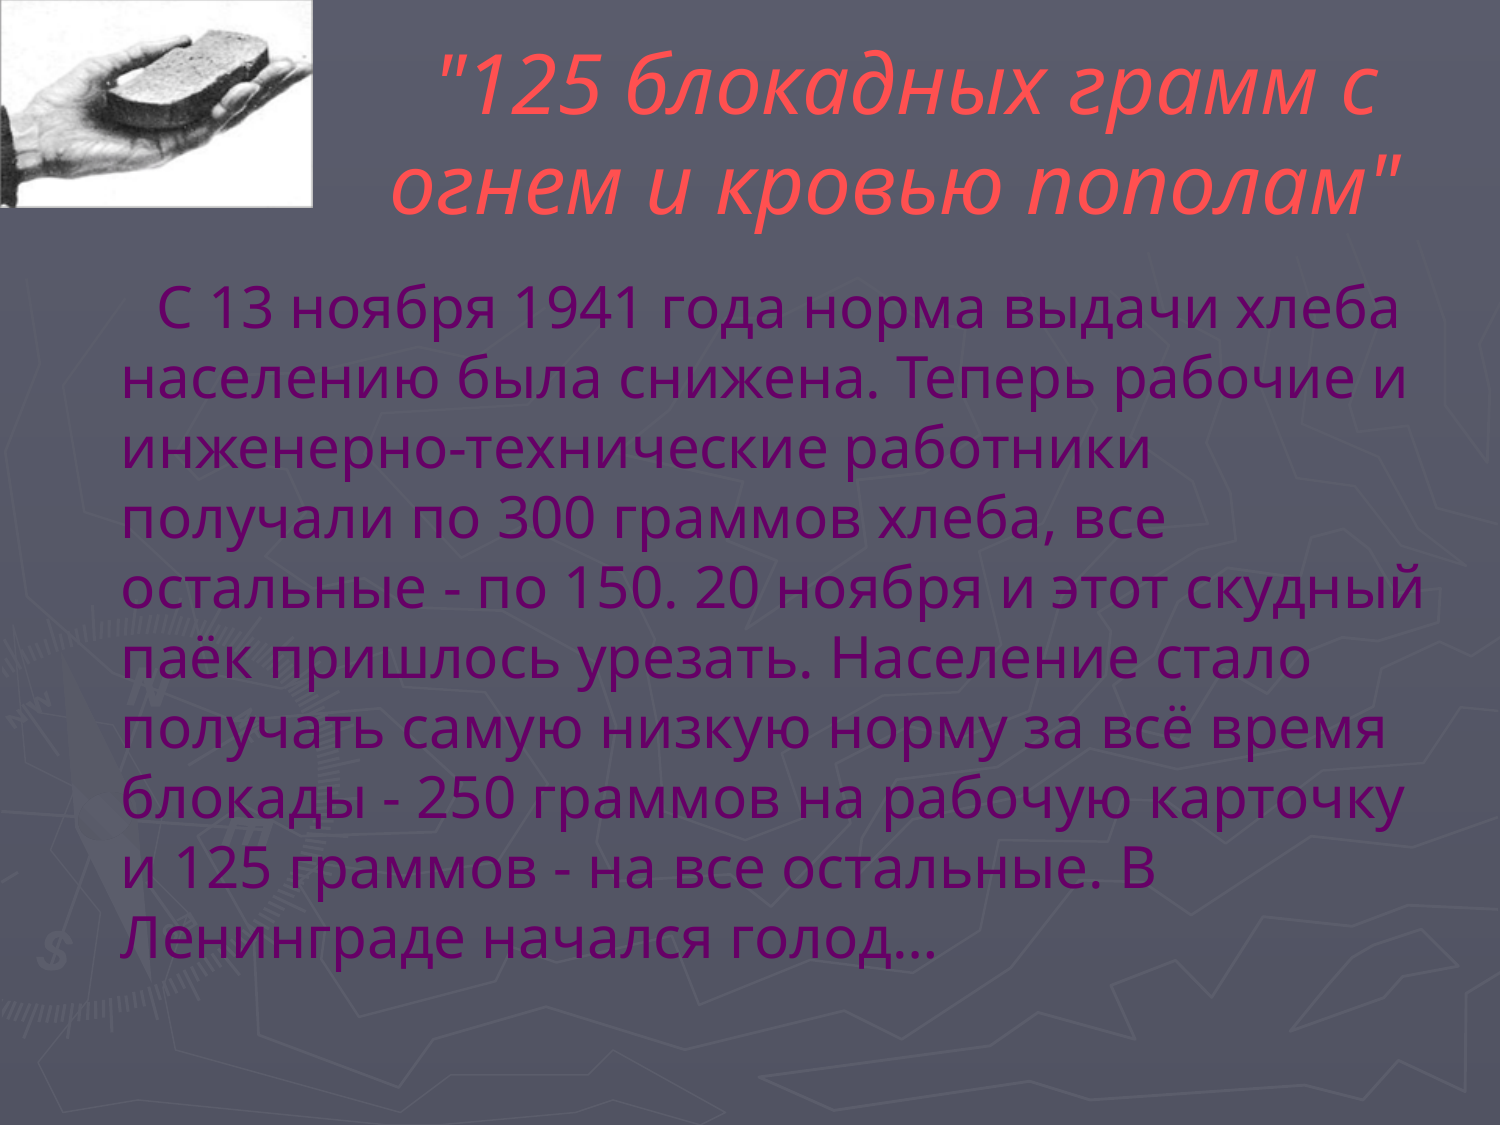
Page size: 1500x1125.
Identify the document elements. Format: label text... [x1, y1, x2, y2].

list С 13 ноября 1941 года норма выдачи хлеба населению была снижена. Теперь рабочие и инженерно-технические работники получали по 300 граммов хлеба, все остальные - по 150. 20 ноября и этот скудный паёк пришлось урезать. Население стало получать самую низкую норму за всё время блокады - 250 граммов на рабочую карточку и 125 граммов - на все остальные. В Ленинграде начался голод… [49, 262, 1451, 1001]
picture [0, 0, 313, 209]
title "125 блокадных грамм с огнем и кровью пополам" [339, 37, 1451, 226]
